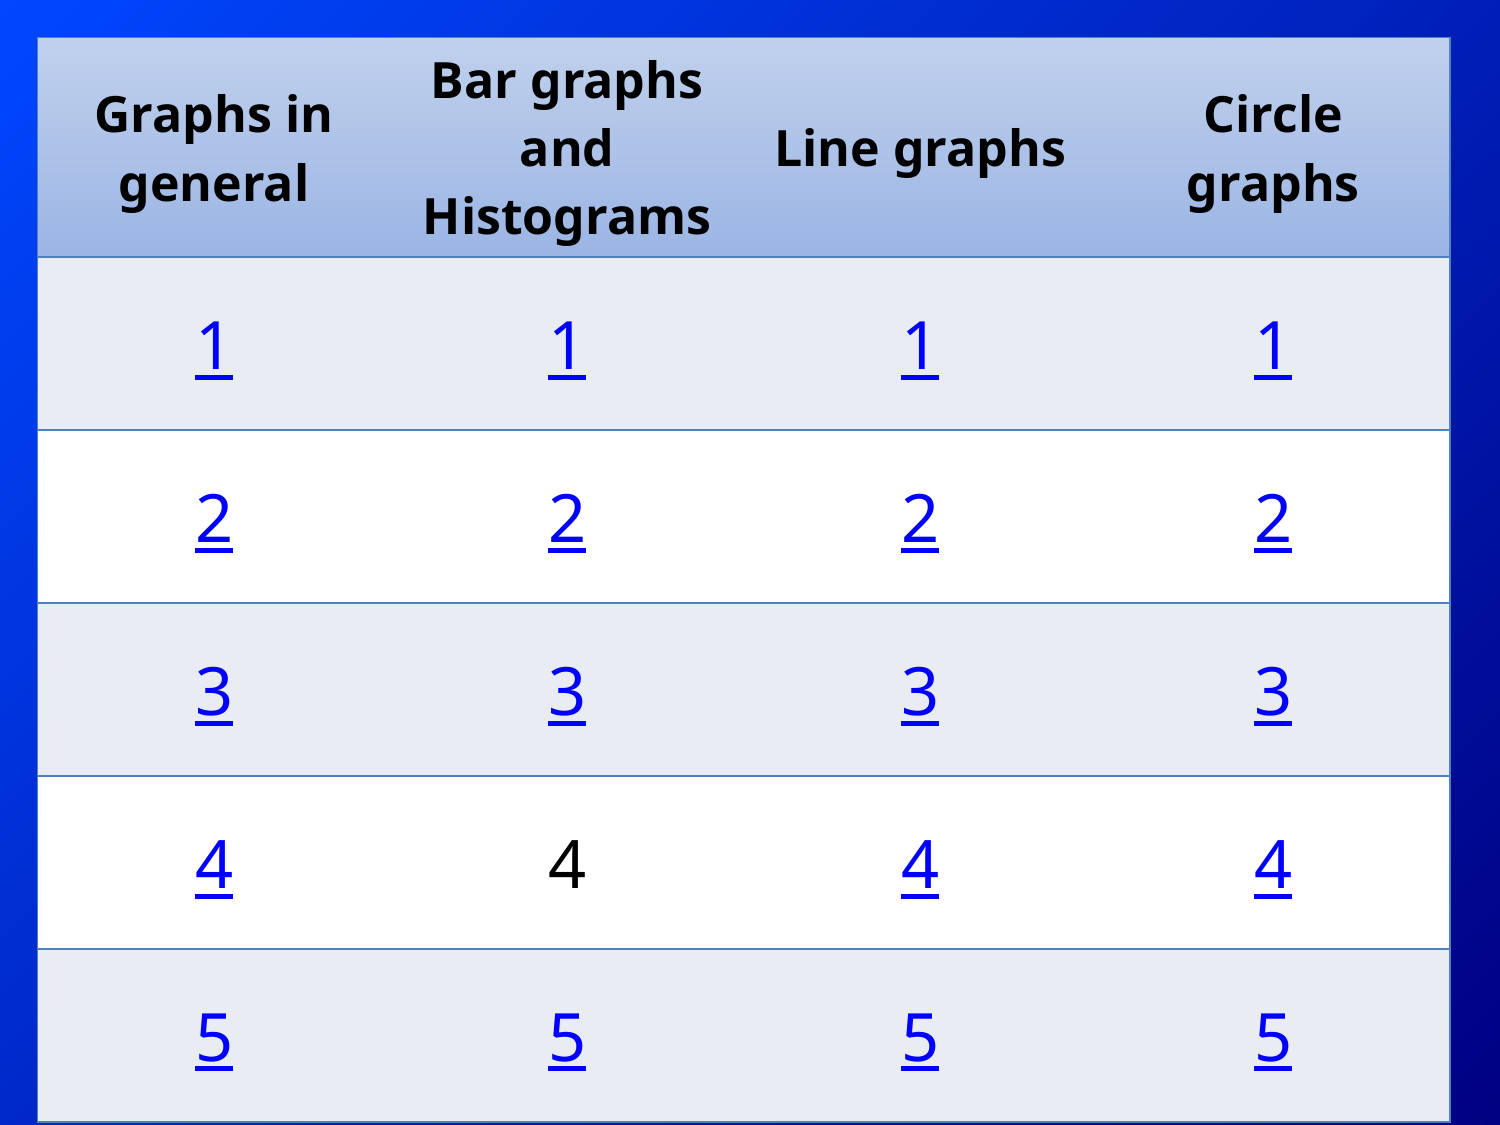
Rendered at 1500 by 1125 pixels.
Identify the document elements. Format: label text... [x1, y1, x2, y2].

table_cell 2 [744, 431, 1097, 602]
table_cell 1 [391, 258, 744, 429]
table_cell 4 [744, 777, 1097, 948]
table_header Bar graphs and Histograms [391, 38, 744, 256]
table_header Circle graphs [1097, 38, 1449, 256]
table_cell 3 [38, 604, 391, 775]
table_cell 2 [391, 431, 744, 602]
table_header Line graphs [744, 38, 1097, 256]
table_cell 4 [1097, 777, 1449, 948]
table_cell 2 [1097, 431, 1449, 602]
table_cell 1 [1097, 258, 1449, 429]
table_cell 1 [38, 258, 391, 429]
table_cell 4 [391, 777, 744, 948]
table_cell 3 [1097, 604, 1449, 775]
table_cell 5 [1097, 950, 1449, 1121]
table_cell 5 [744, 950, 1097, 1121]
table_cell 1 [744, 258, 1097, 429]
table_cell 2 [38, 431, 391, 602]
table_cell 3 [391, 604, 744, 775]
table_cell 5 [38, 950, 391, 1121]
table_cell 4 [38, 777, 391, 948]
table_cell 3 [744, 604, 1097, 775]
table_header Graphs in general [38, 38, 391, 256]
table_cell 5 [391, 950, 744, 1121]
